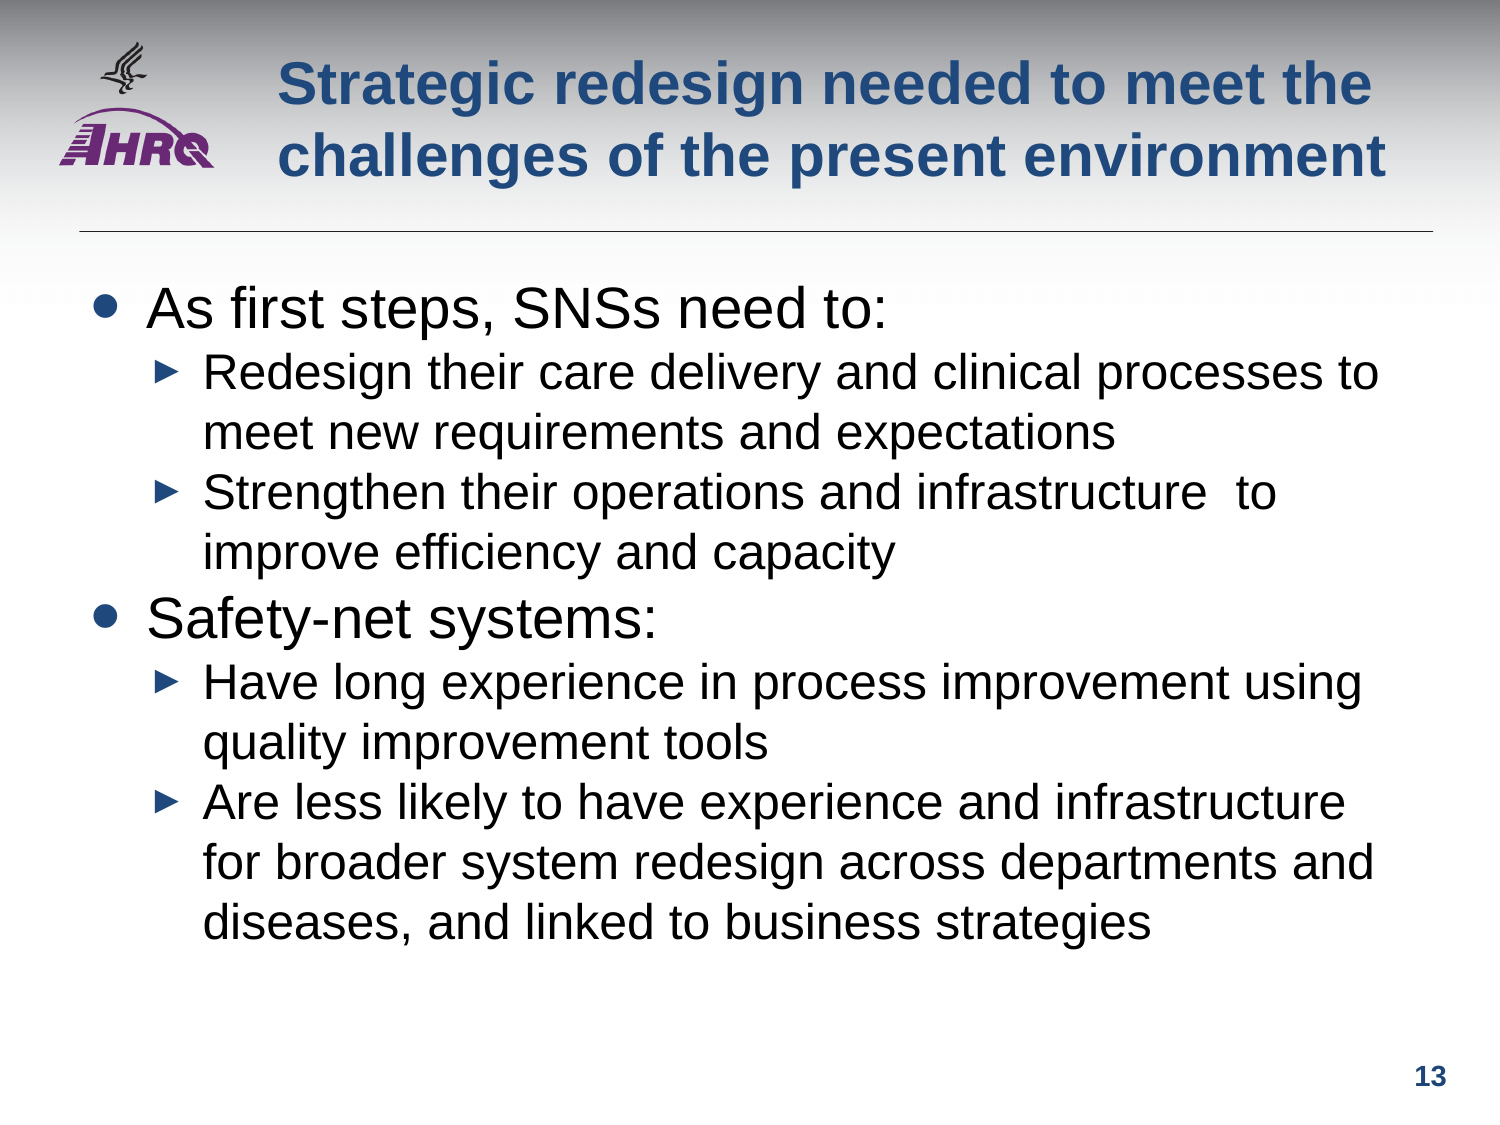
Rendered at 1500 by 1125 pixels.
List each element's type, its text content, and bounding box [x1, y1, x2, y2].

title Strategic redesign needed to meet the challenges of the present environment [262, 45, 1425, 188]
list As first steps, SNSs need to: Redesign their care delivery and clinical processes to meet new requirements and expectations Strengthen their operations and infrastructure to improve efficiency and capacity Safety-net systems: Have long experience in process improvement using quality improvement tools Are less likely to have experience and infrastructure for broader system redesign across departments and diseases, and linked to business strategies [75, 262, 1425, 1005]
picture [0, 0, 1500, 1125]
text_box 13 [1321, 1032, 1447, 1093]
